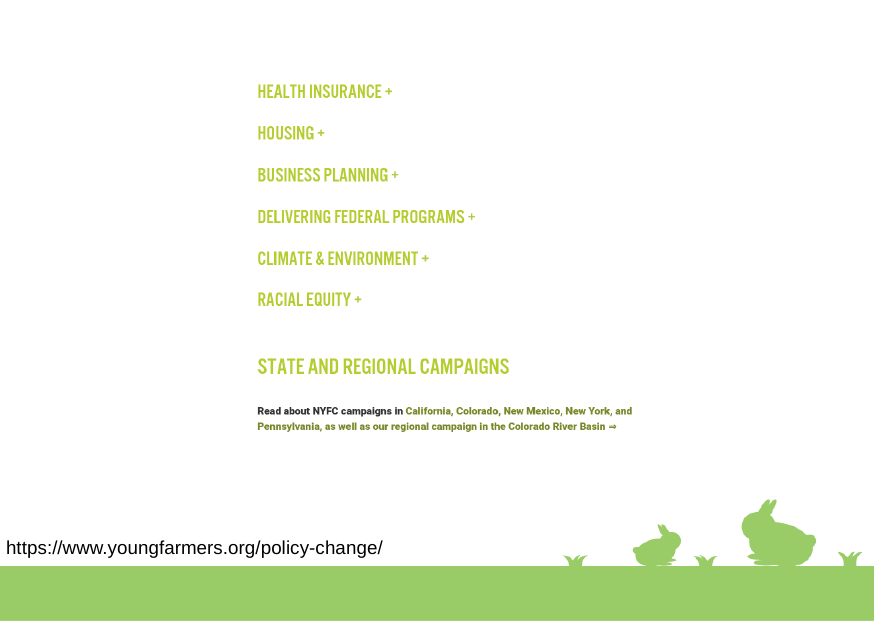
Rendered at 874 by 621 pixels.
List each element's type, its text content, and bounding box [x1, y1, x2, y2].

picture [0, 0, 874, 621]
text_box [43, 24, 831, 129]
text_box https://www.youngfarmers.org/policy-change/ [0, 528, 427, 586]
